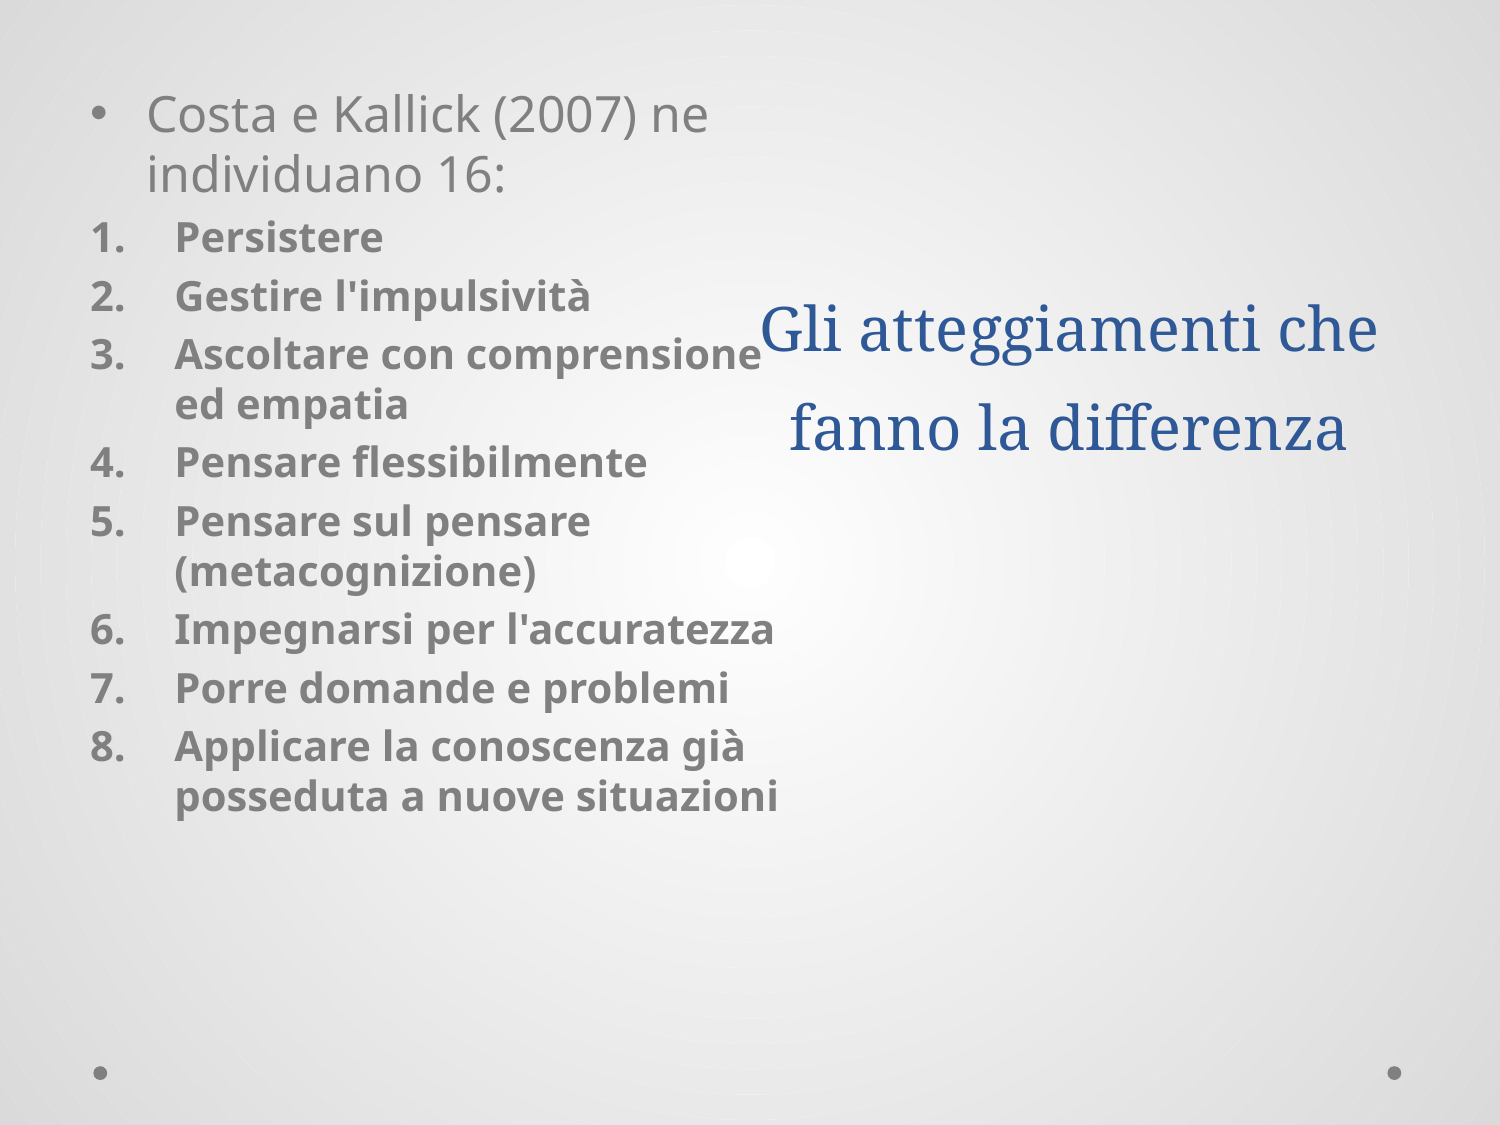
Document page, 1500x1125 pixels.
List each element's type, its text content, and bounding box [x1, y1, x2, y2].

title Gli atteggiamenti che fanno la differenza [809, 208, 1414, 471]
list Costa e Kallick (2007) ne individuano 16: Persistere Gestire l'impulsività Ascoltare con comprensione ed empatia Pensare flessibilmente Pensare sul pensare (metacognizione) Impegnarsi per l'accuratezza Porre domande e problemi Applicare la conoscenza già posseduta a nuove situazioni [75, 75, 809, 1013]
